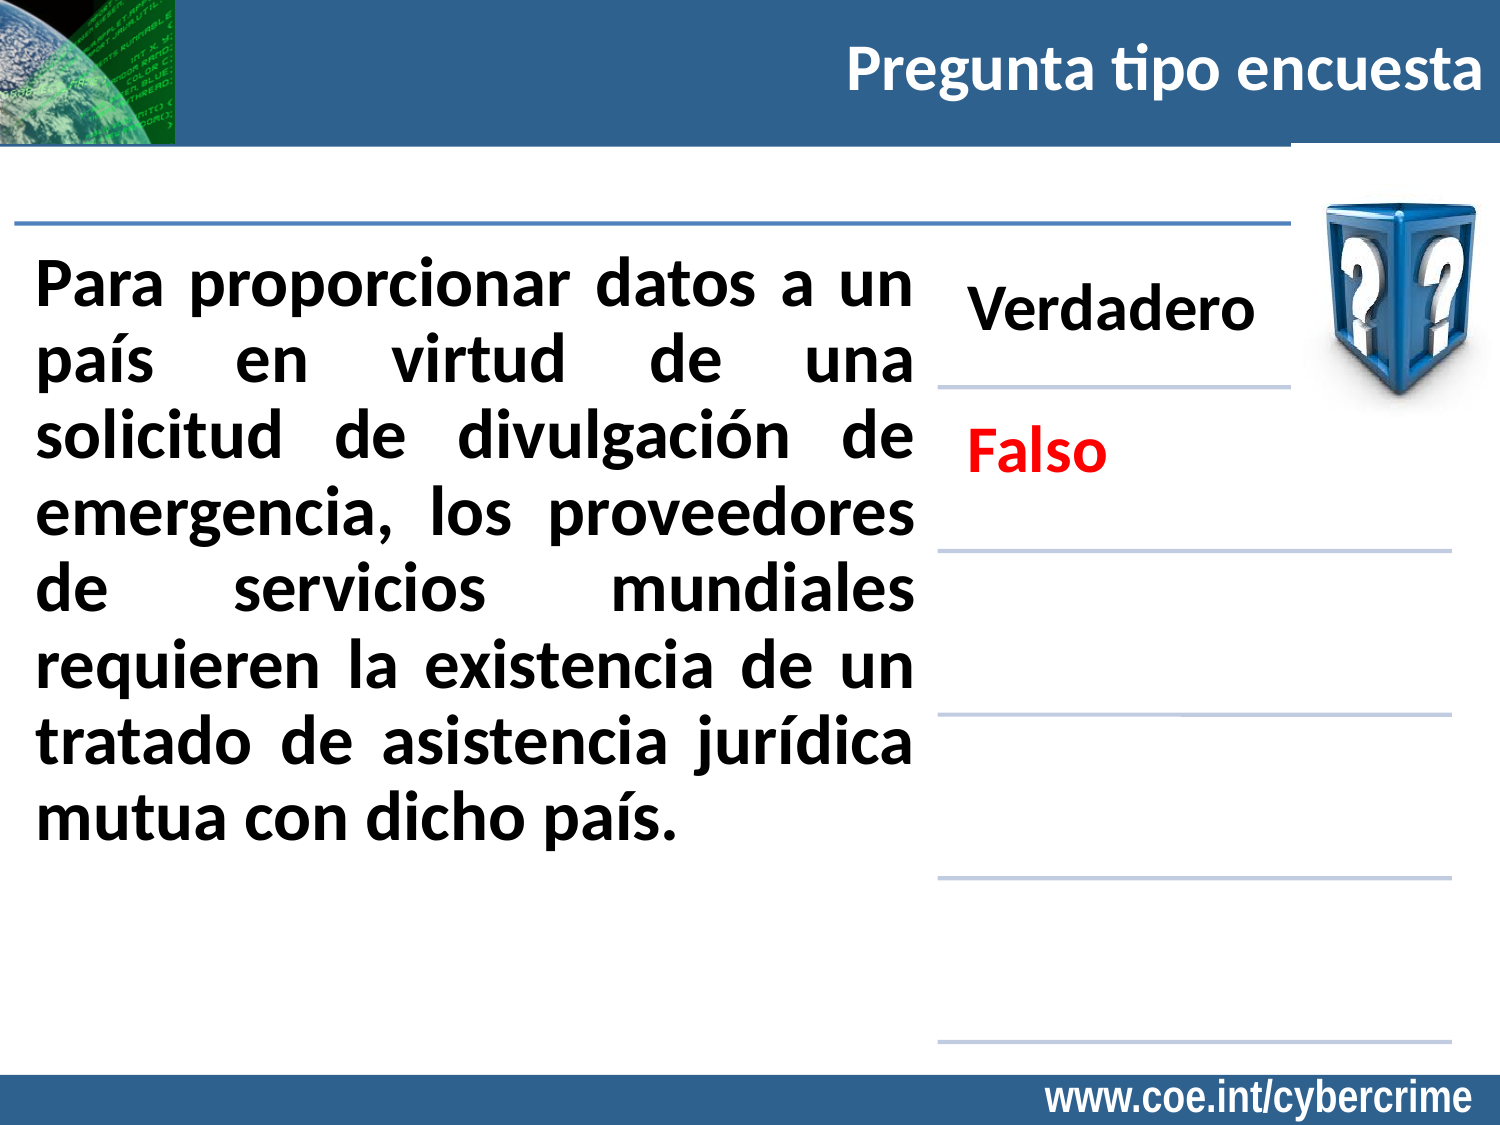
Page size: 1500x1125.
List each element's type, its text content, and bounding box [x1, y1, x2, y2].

text_box Pregunta tipo encuesta [177, 0, 1500, 149]
text_box [0, 1073, 1030, 1125]
picture [1290, 142, 1500, 434]
text_box www.coe.int/cybercrime [1030, 1059, 1500, 1125]
picture [0, 0, 175, 144]
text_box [14, 222, 1454, 1053]
